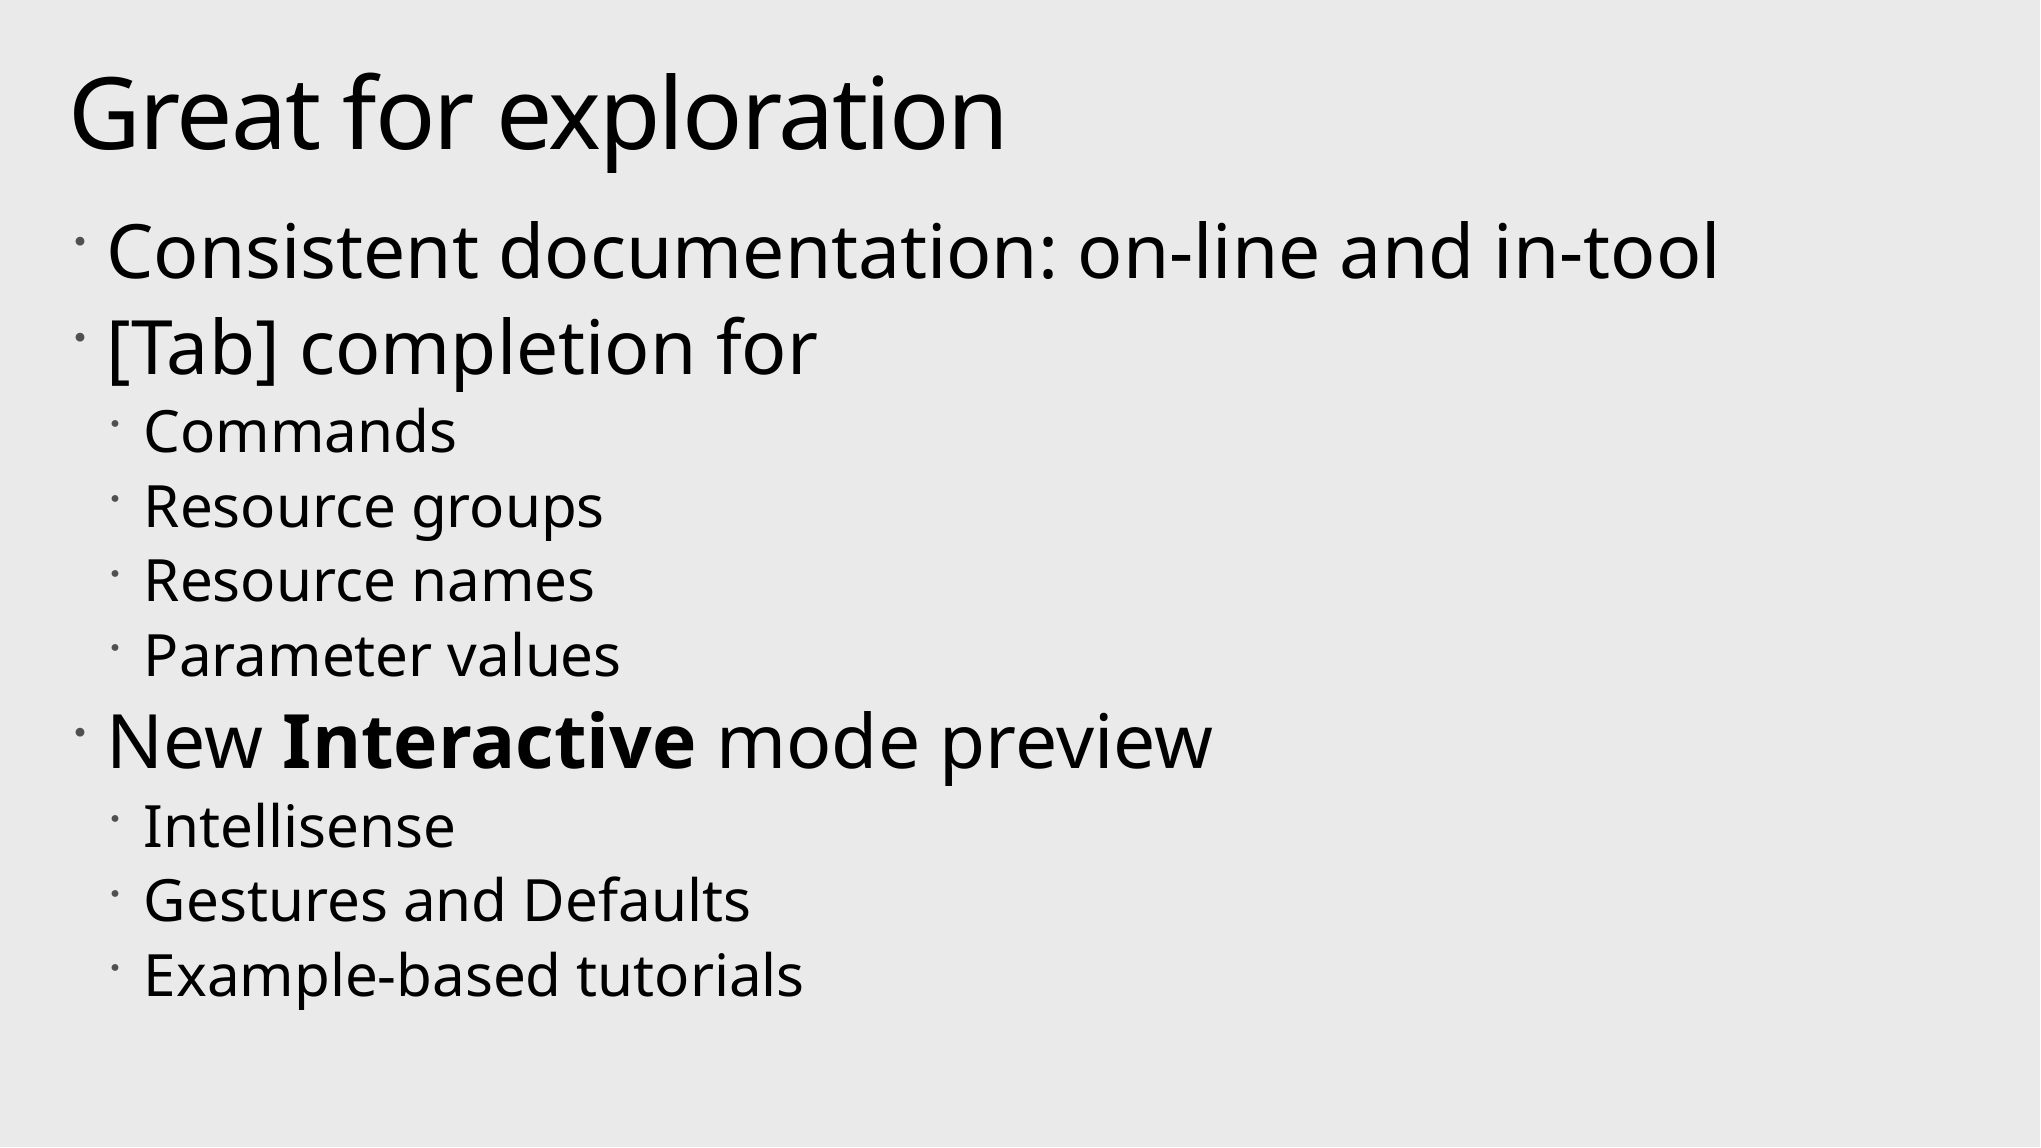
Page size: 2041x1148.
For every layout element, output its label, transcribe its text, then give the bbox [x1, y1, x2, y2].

list Consistent documentation: on-line and in-tool [Tab] completion for Commands Resource groups Resource names Parameter values New Interactive mode preview Intellisense Gestures and Defaults Example-based tutorials [45, 198, 1996, 1055]
title Great for exploration [45, 48, 1996, 198]
